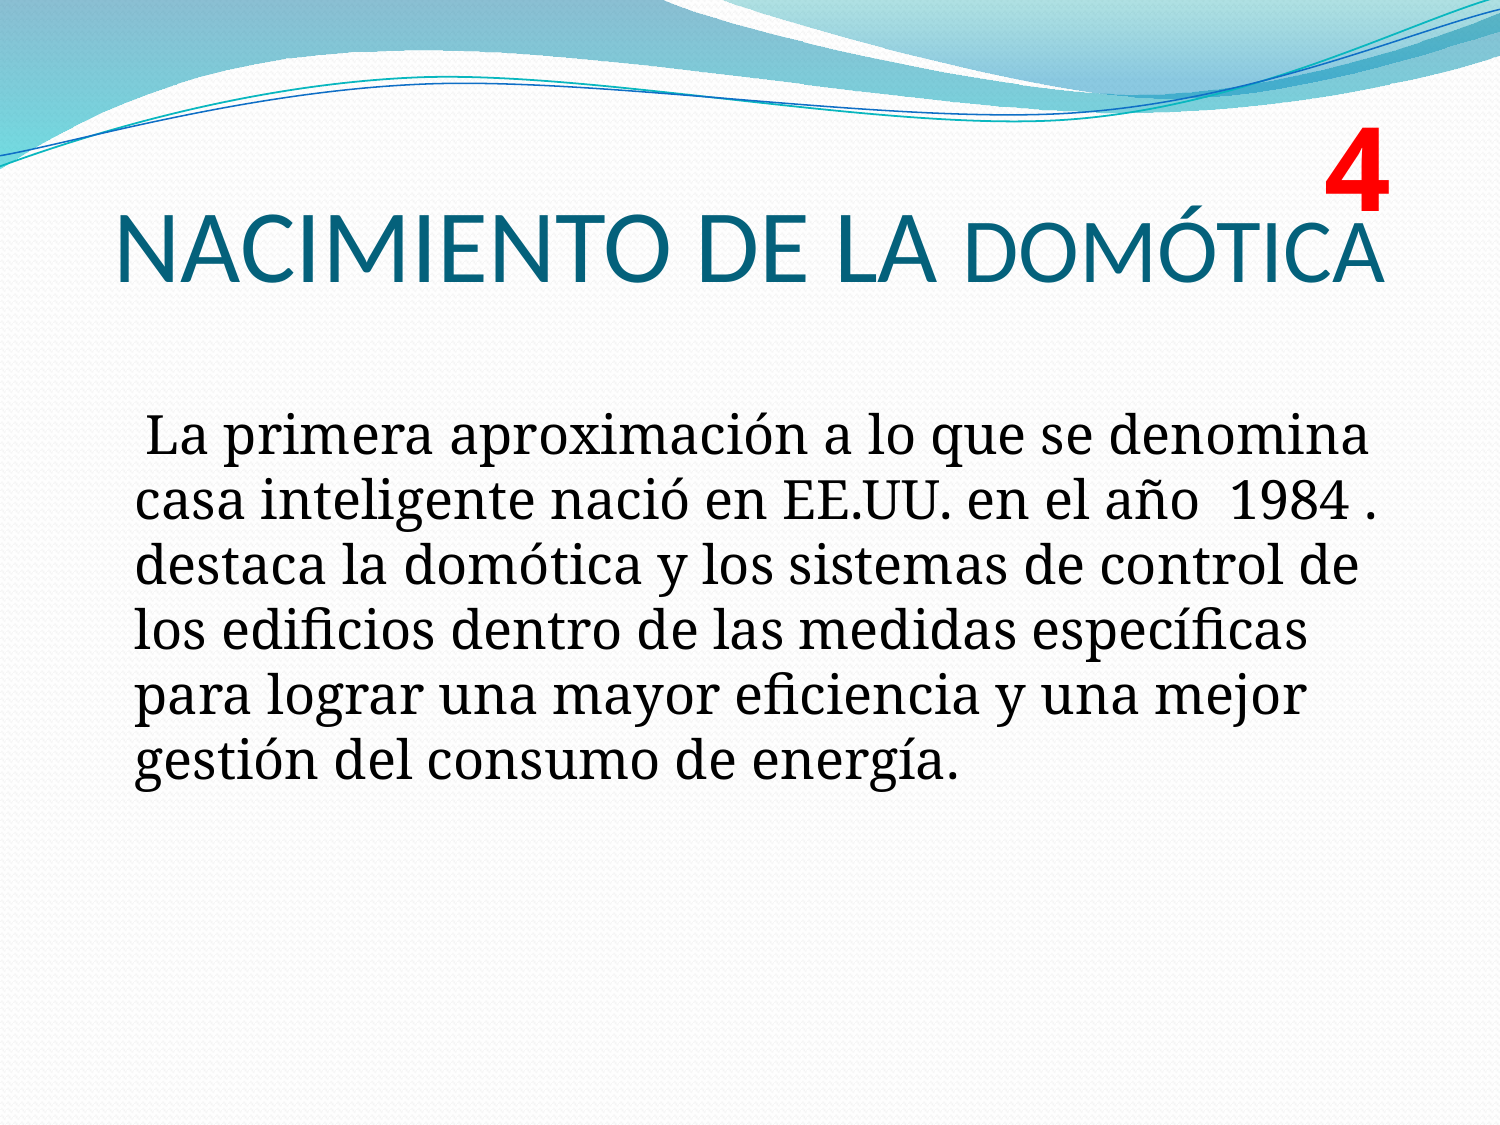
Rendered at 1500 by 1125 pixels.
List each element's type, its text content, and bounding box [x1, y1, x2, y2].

title NACIMIENTO DE LA DOMÓTICA [75, 115, 1425, 303]
text_box 4 [1218, 0, 1500, 235]
list La primera aproximación a lo que se denomina casa inteligente nació en EE.UU. en el año 1984 . destaca la domótica y los sistemas de control de los edificios dentro de las medidas específicas para lograr una mayor eficiencia y una mejor gestión del consumo de energía. [75, 317, 1425, 1038]
